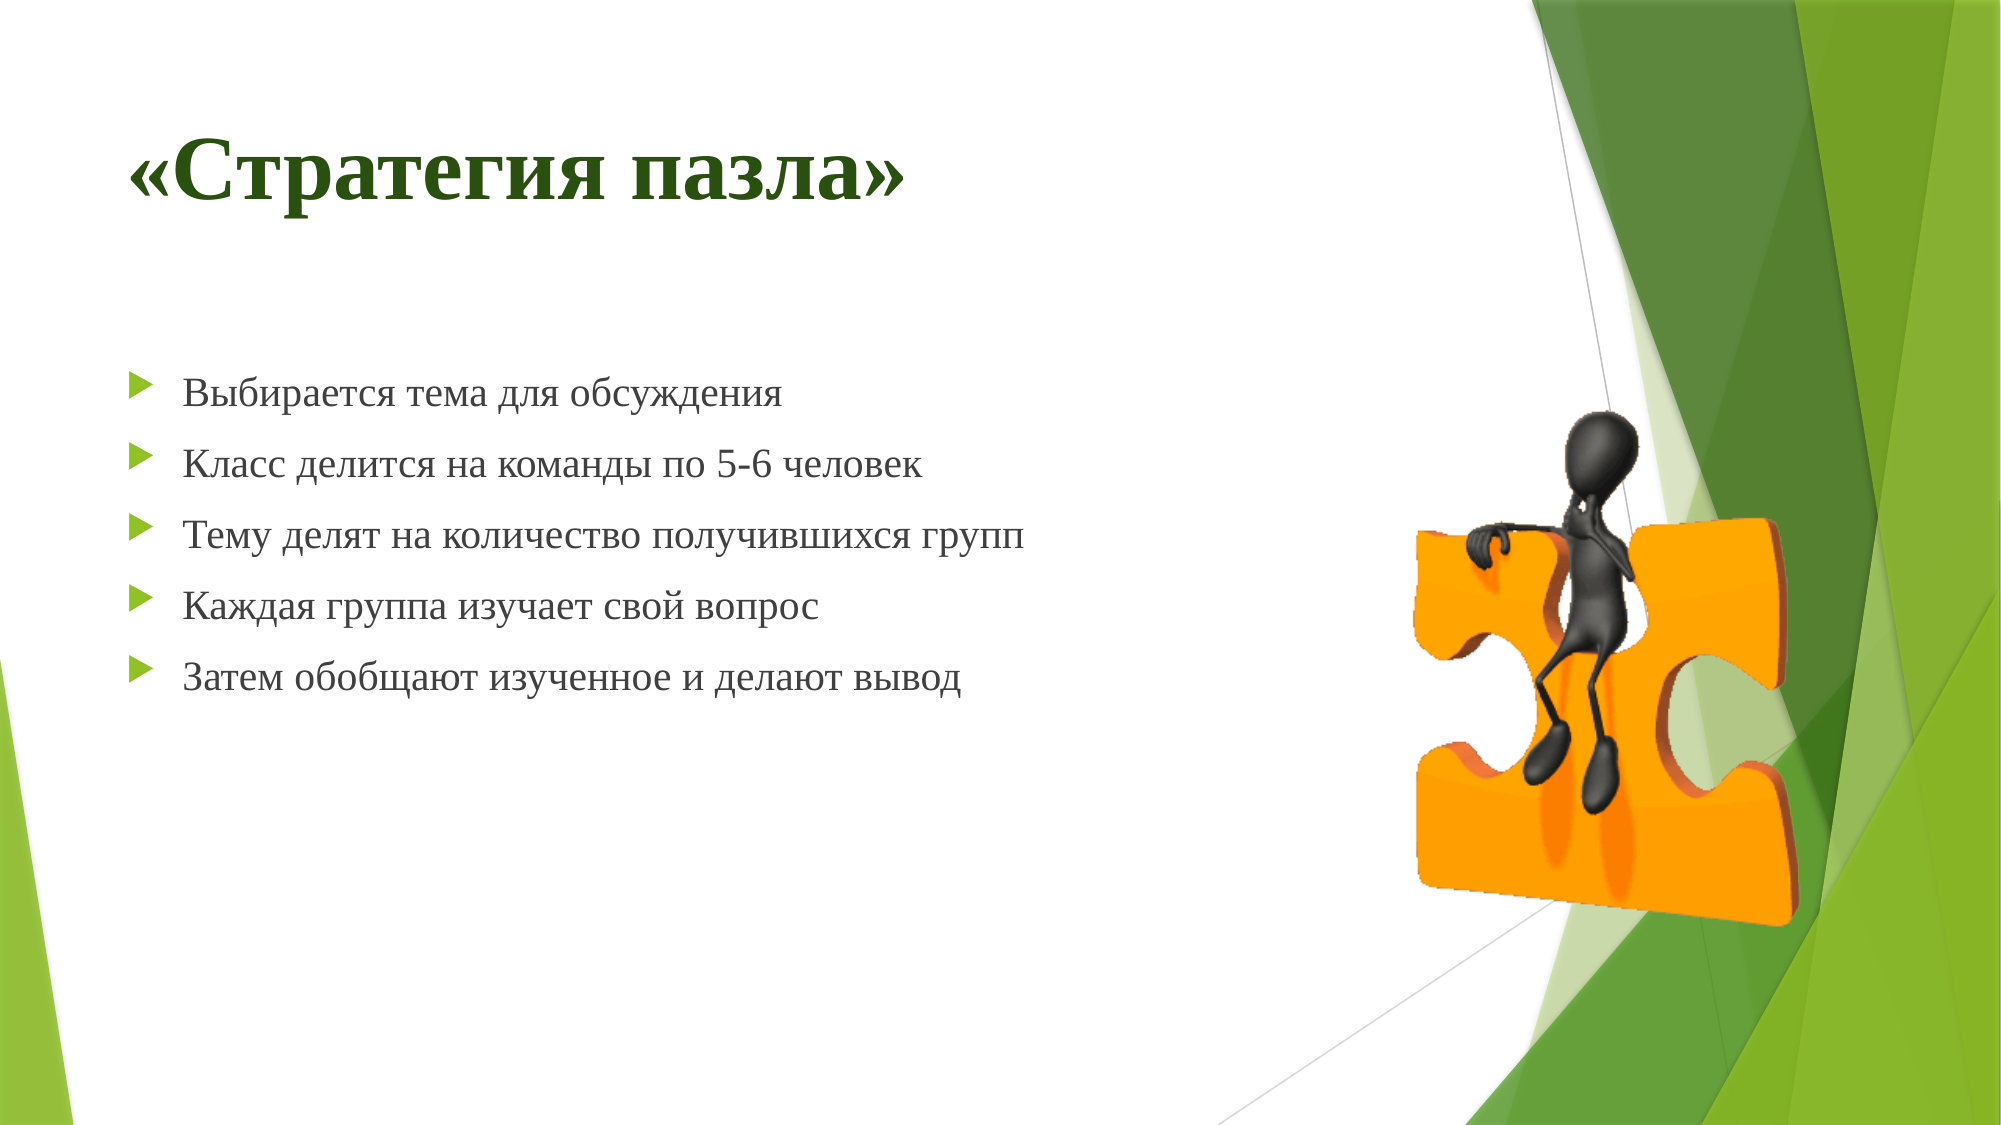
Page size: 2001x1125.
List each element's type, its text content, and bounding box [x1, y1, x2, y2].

title «Стратегия пазла» [111, 99, 1522, 317]
picture [1392, 340, 1963, 951]
list Выбирается тема для обсуждения Класс делится на команды по 5-6 человек Тему делят на количество получившихся групп Каждая группа изучает свой вопрос Затем обобщают изученное и делают вывод [111, 357, 1522, 994]
